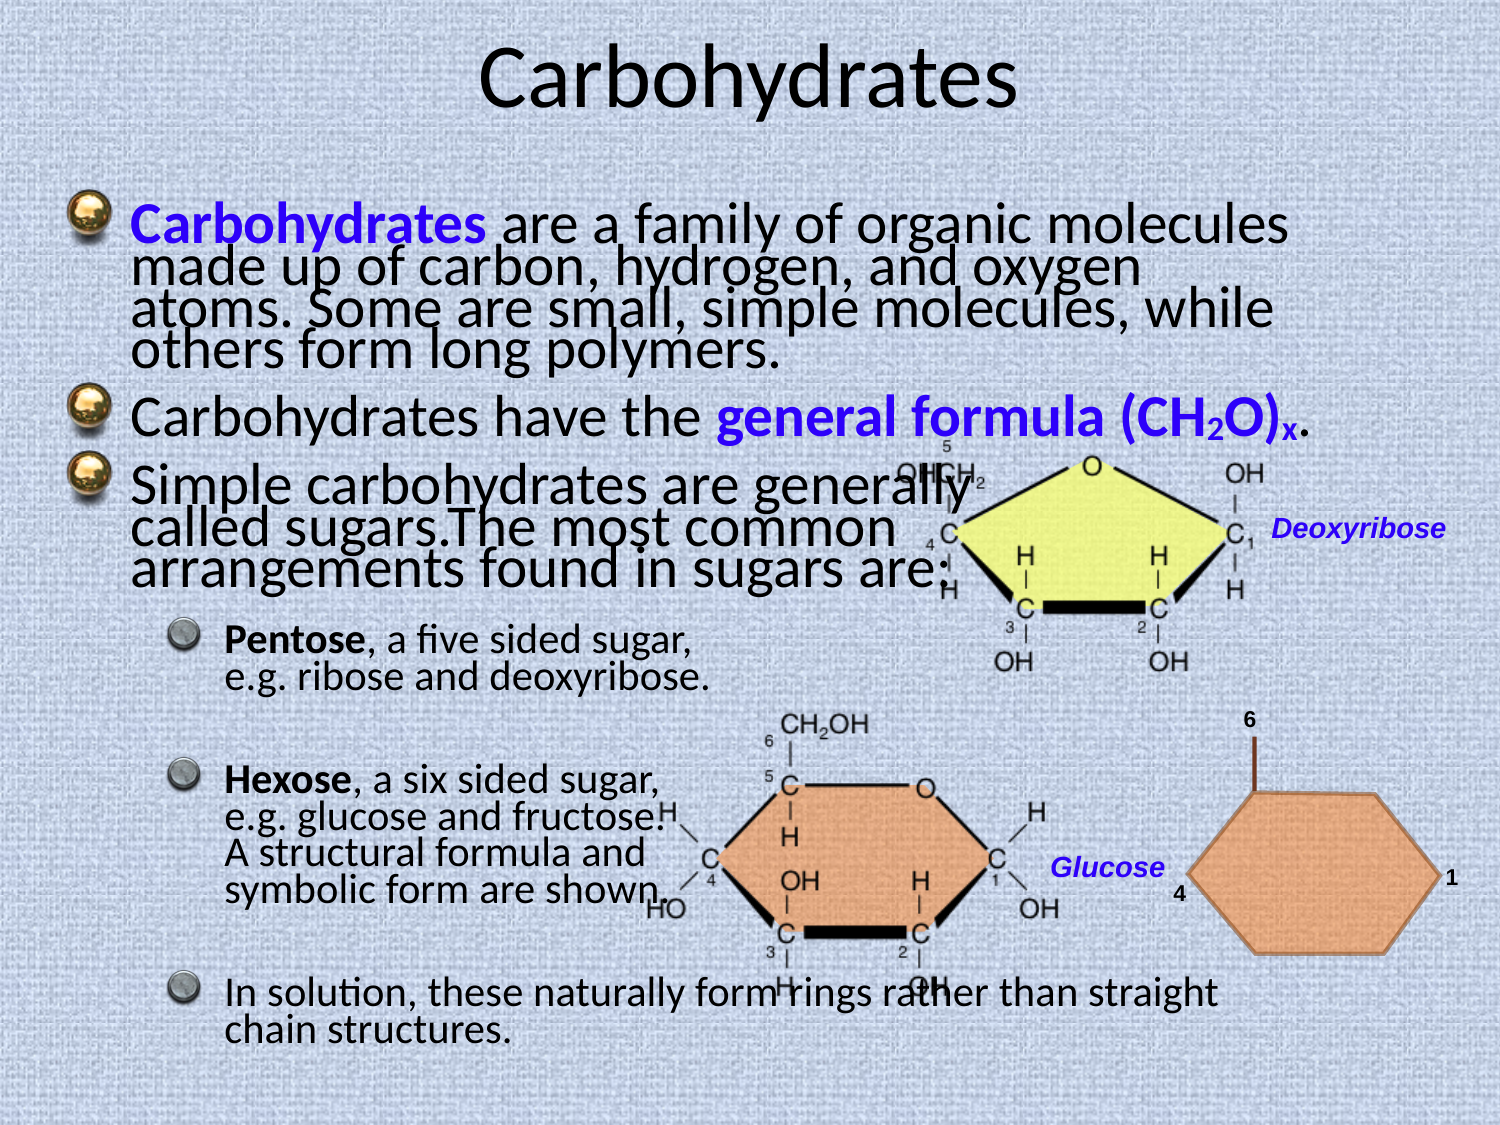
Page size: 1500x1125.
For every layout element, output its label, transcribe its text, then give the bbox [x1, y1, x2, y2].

list Carbohydrates are a family of organic molecules made up of carbon, hydrogen, and oxygen atoms. Some are small, simple molecules, while others form long polymers. Carbohydrates have the general formula (CH2O)x. Simple carbohydrates are generally called sugars.The most common arrangements found in sugars are: Pentose, a five sided sugar, e.g. ribose and deoxyribose. Hexose, a six sided sugar, e.g. glucose and fructose. A structural formula and symbolic form are shown. In solution, these naturally form rings rather than straight chain structures. [51, 206, 1329, 1108]
picture [164, 756, 204, 797]
picture [66, 450, 113, 511]
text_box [626, 693, 1452, 1003]
picture [66, 189, 113, 251]
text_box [872, 383, 1466, 692]
picture [164, 969, 204, 1010]
title Carbohydrates [0, 0, 1500, 134]
picture [66, 382, 113, 444]
picture [164, 616, 204, 657]
